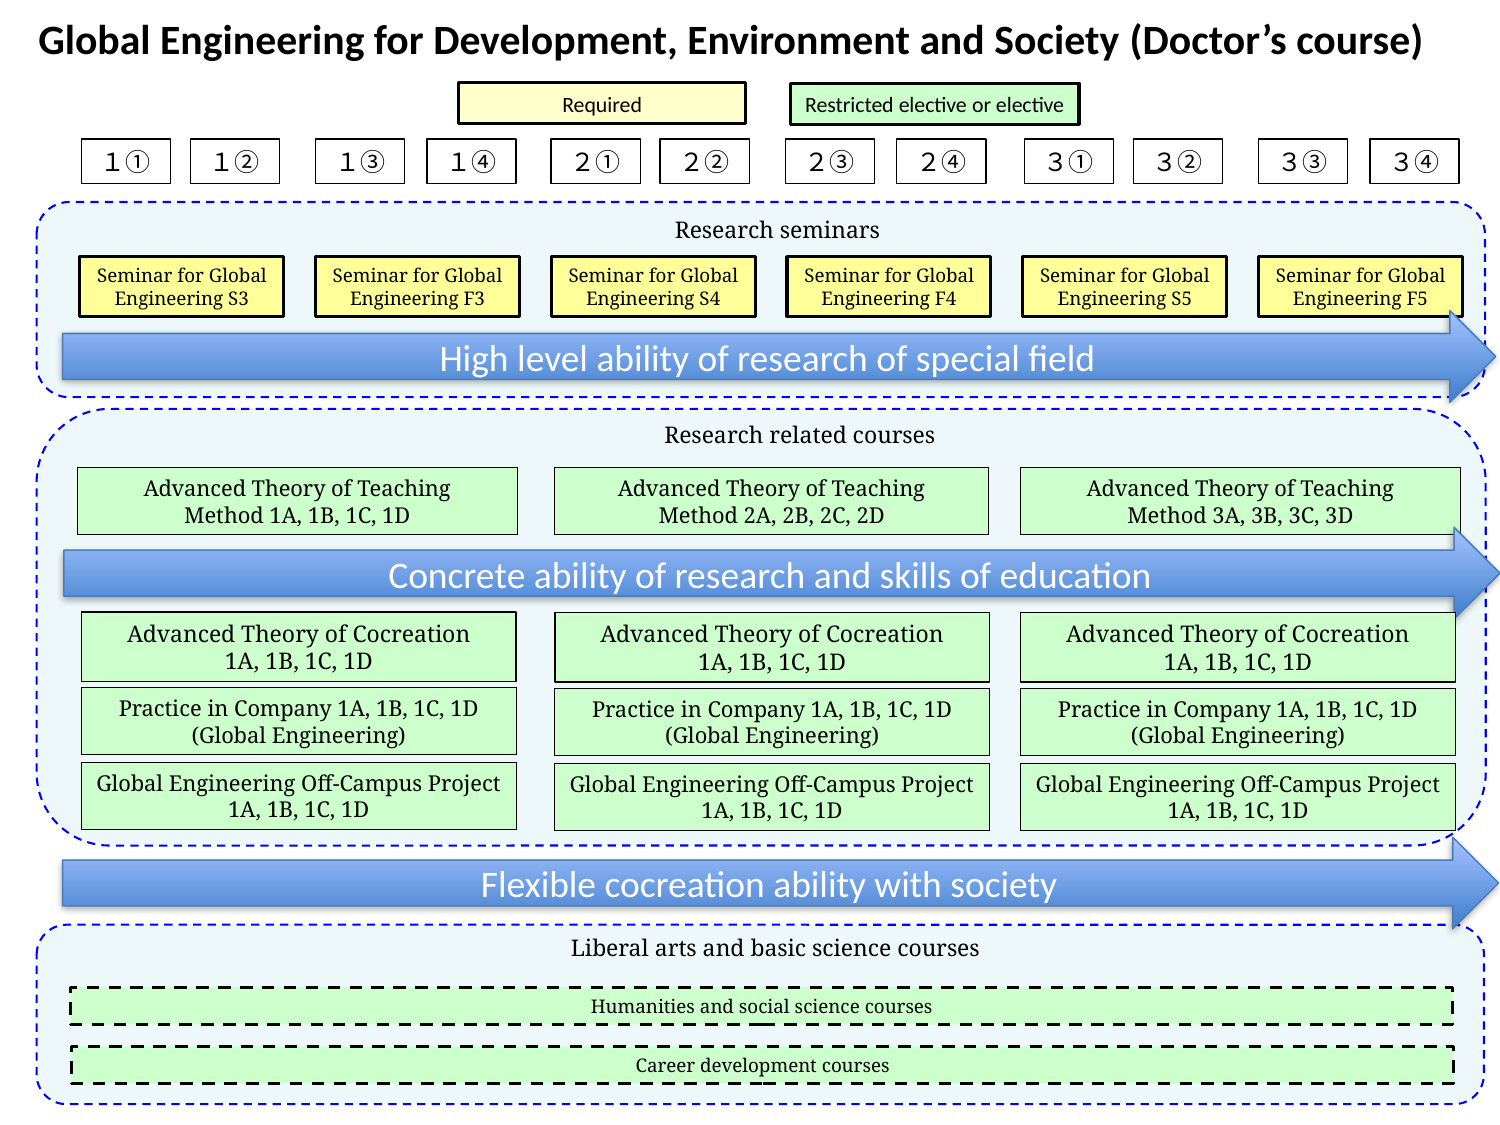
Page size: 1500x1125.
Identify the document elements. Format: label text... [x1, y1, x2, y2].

text_box Humanities and social science courses [70, 987, 1453, 1025]
text_box High level ability of research of special field [61, 309, 1497, 403]
text_box Research related courses [649, 413, 951, 456]
text_box Research seminars [660, 208, 895, 251]
text_box ２④ [896, 138, 986, 184]
text_box Advanced Theory of Cocreation 1A, 1B, 1C, 1D [1020, 612, 1456, 683]
text_box ２② [660, 138, 750, 184]
text_box [34, 922, 1487, 1107]
text_box Practice in Company 1A, 1B, 1C, 1D (Global Engineering) [1020, 688, 1456, 756]
text_box Global Engineering Off-Campus Project 1A, 1B, 1C, 1D [81, 762, 517, 830]
text_box ３③ [1258, 138, 1348, 184]
text_box １④ [426, 138, 517, 184]
text_box Concrete ability of research and skills of education [63, 526, 1500, 619]
text_box Seminar for Global Engineering F4 [787, 256, 991, 317]
text_box Advanced Theory of Cocreation 1A, 1B, 1C, 1D [81, 611, 517, 682]
text_box Required [458, 82, 746, 124]
text_box Seminar for Global Engineering S5 [1022, 256, 1227, 317]
text_box Practice in Company 1A, 1B, 1C, 1D (Global Engineering) [554, 688, 990, 756]
text_box ３② [1133, 138, 1223, 184]
text_box Seminar for Global Engineering F5 [1258, 256, 1463, 317]
text_box [34, 199, 1488, 400]
text_box ３④ [1369, 138, 1460, 184]
text_box １② [190, 138, 280, 184]
text_box [34, 406, 1488, 848]
text_box １① [81, 138, 171, 184]
text_box Flexible cocreation ability with society [61, 836, 1500, 930]
text_box Global Engineering Off-Campus Project 1A, 1B, 1C, 1D [554, 763, 990, 831]
text_box ２③ [785, 138, 875, 184]
text_box Restricted elective or elective [790, 83, 1079, 125]
text_box Seminar for Global Engineering F3 [315, 256, 520, 317]
text_box Practice in Company 1A, 1B, 1C, 1D (Global Engineering) [81, 687, 517, 755]
text_box Advanced Theory of Teaching Method 1A, 1B, 1C, 1D [77, 467, 518, 535]
text_box Advanced Theory of Cocreation 1A, 1B, 1C, 1D [554, 612, 990, 683]
text_box ３① [1024, 138, 1114, 184]
text_box Global Engineering Off-Campus Project 1A, 1B, 1C, 1D [1020, 763, 1456, 831]
text_box Career development courses [71, 1046, 1454, 1084]
text_box ２① [551, 138, 641, 184]
text_box １③ [315, 138, 405, 184]
text_box Global Engineering for Development, Environment and Society (Doctor’s course) [23, 5, 1463, 71]
text_box Advanced Theory of Teaching Method 2A, 2B, 2C, 2D [554, 467, 989, 535]
text_box Liberal arts and basic science courses [556, 926, 996, 969]
text_box Advanced Theory of Teaching Method 3A, 3B, 3C, 3D [1020, 467, 1461, 535]
text_box Seminar for Global Engineering S3 [79, 256, 284, 317]
text_box Seminar for Global Engineering S4 [551, 256, 756, 317]
